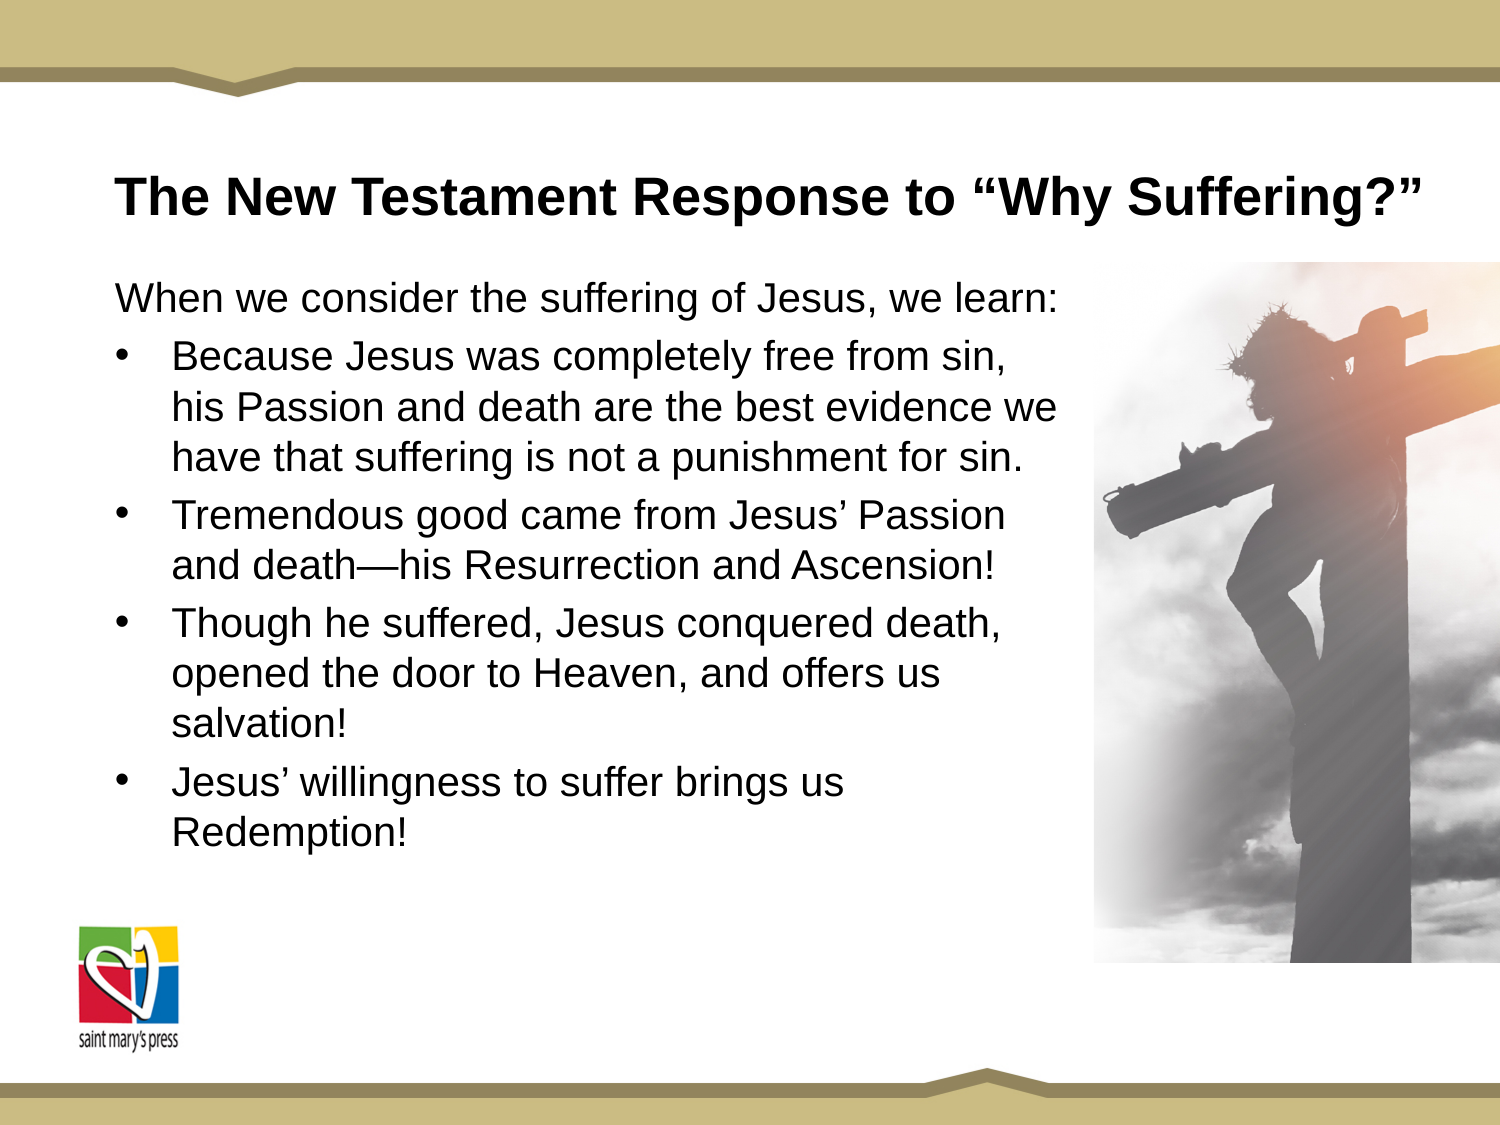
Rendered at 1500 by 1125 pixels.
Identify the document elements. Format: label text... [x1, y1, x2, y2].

text_box When we consider the suffering of Jesus, we learn: Because Jesus was completely free from sin, his Passion and death are the best evidence we have that suffering is not a punishment for sin. Tremendous good came from Jesus’ Passion and death—his Resurrection and Ascension! Though he suffered, Jesus conquered death, opened the door to Heaven, and offers us salvation! Jesus’ willingness to suffer brings us Redemption! [99, 263, 1075, 1056]
picture [0, 0, 1500, 1125]
title The New Testament Response to “Why Suffering?” [99, 149, 1450, 238]
